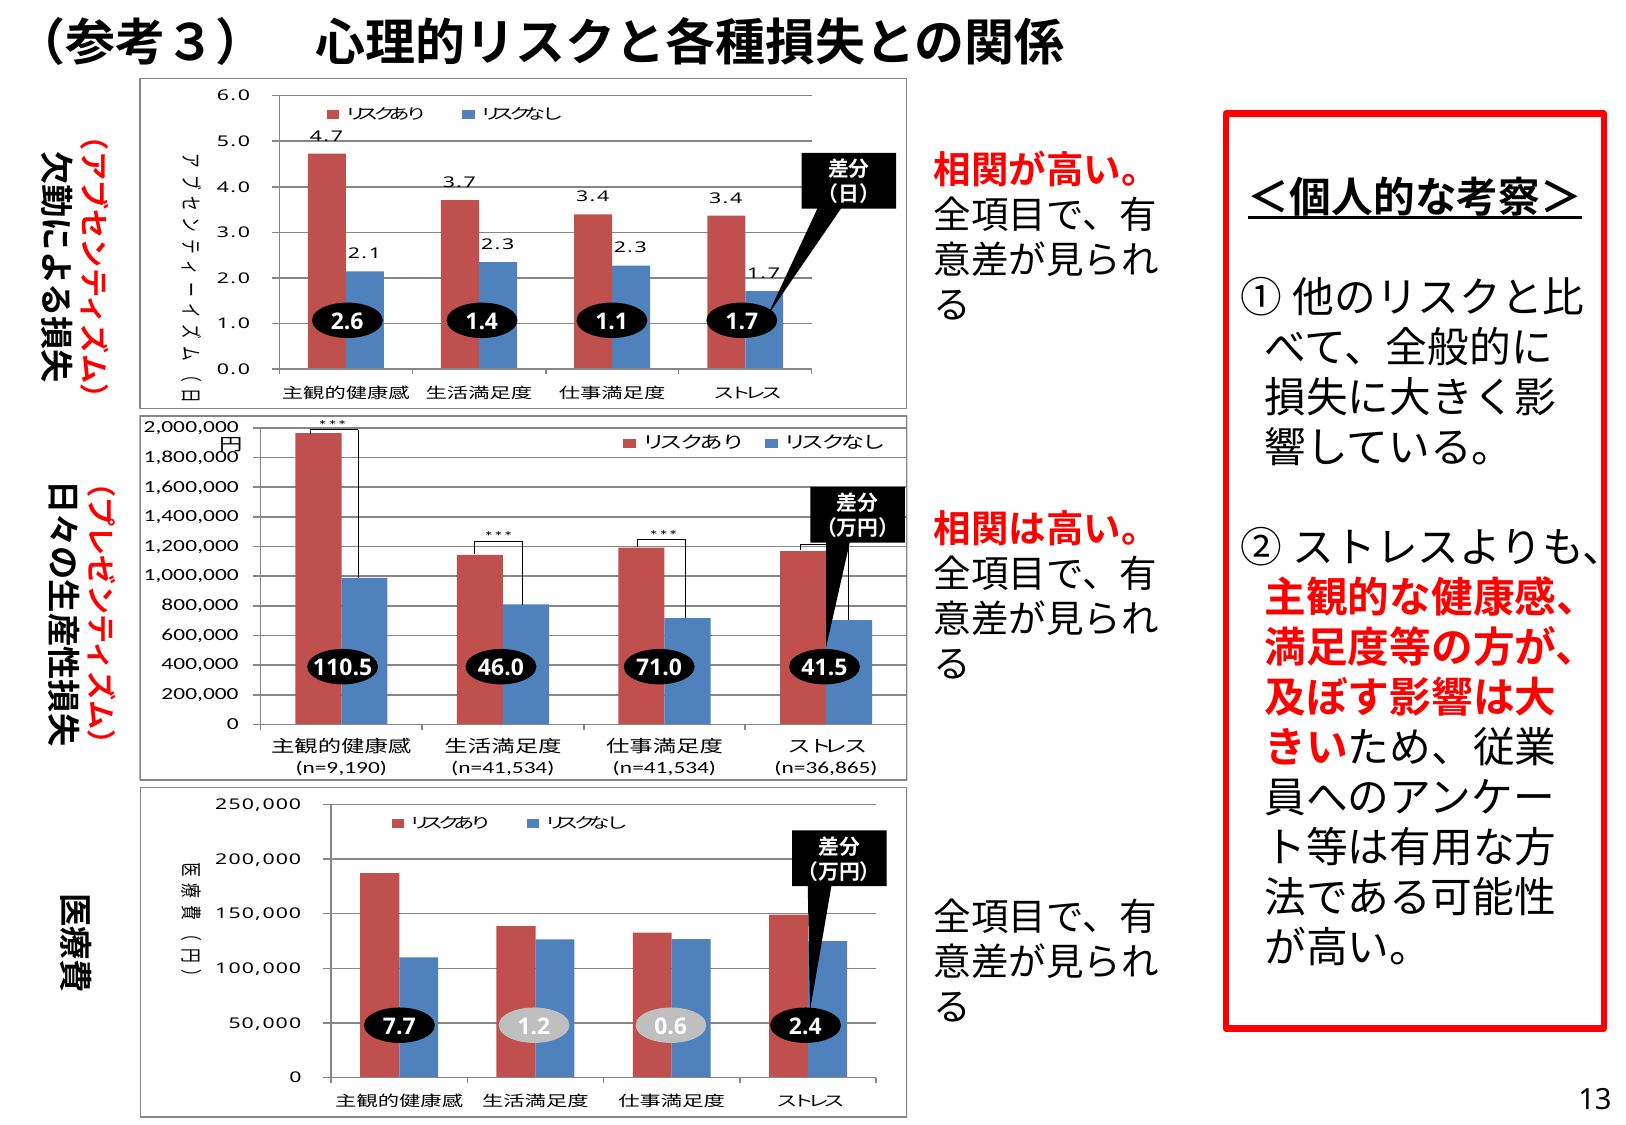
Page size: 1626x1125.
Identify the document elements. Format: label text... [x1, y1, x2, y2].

text_box （プレゼンティズム） 日々の生産性損失 [21, 444, 128, 783]
picture [139, 412, 908, 781]
text_box 相関は高い。 全項目で、有意差が見られる [919, 564, 1191, 626]
text_box （アブセンティズム） 欠勤による損失 [14, 90, 121, 445]
text_box 全項目で、有意差が見られる [919, 929, 1191, 991]
picture [139, 786, 908, 1118]
text_box 医療費 [33, 875, 104, 1012]
text_box ＜個人的な考察＞ ①他のリスクと比べて、全般的に損失に大きく影響している。 ②ストレスよりも、主観的な健康感、満足度等の方が、及ぼす影響は大きいため、従業員へのアンケート等は有用な方法である可能性が高い。 [1225, 113, 1604, 1029]
slide_number 12 [1247, 1070, 1625, 1125]
picture [138, 77, 908, 410]
text_box 相関が高い。 全項目で、有意差が見られる [919, 206, 1191, 267]
title （参考３） 心理的リスクと各種損失との関係 [0, 7, 1534, 74]
